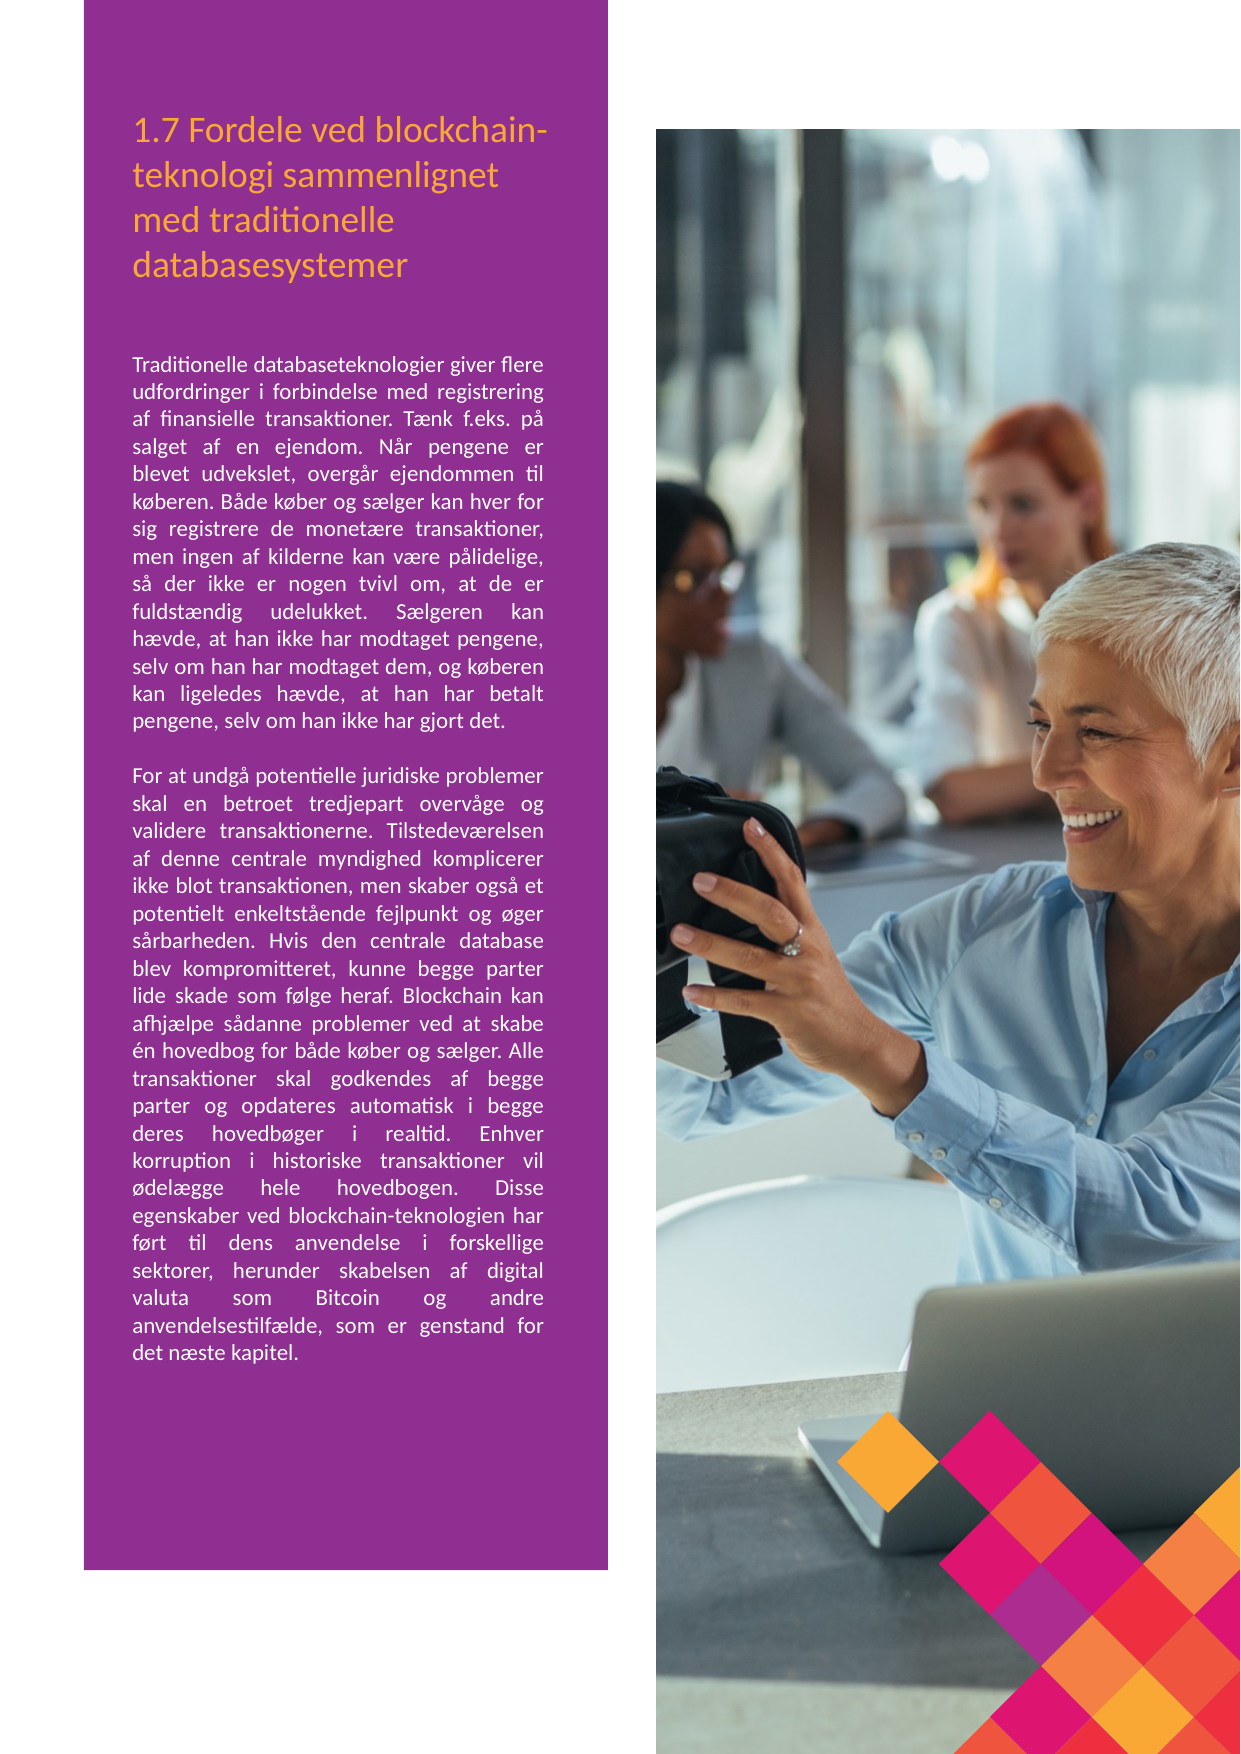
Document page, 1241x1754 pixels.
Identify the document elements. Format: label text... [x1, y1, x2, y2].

list Traditionelle databaseteknologier giver flere udfordringer i forbindelse med registrering af finansielle transaktioner. Tænk f.eks. på salget af en ejendom. Når pengene er blevet udvekslet, overgår ejendommen til køberen. Både køber og sælger kan hver for sig registrere de monetære transaktioner, men ingen af kilderne kan være pålidelige, så der ikke er nogen tvivl om, at de er fuldstændig udelukket. Sælgeren kan hævde, at han ikke har modtaget pengene, selv om han har modtaget dem, og køberen kan ligeledes hævde, at han har betalt pengene, selv om han ikke har gjort det. For at undgå potentielle juridiske problemer skal en betroet tredjepart overvåge og validere transaktionerne. Tilstedeværelsen af denne centrale myndighed komplicerer ikke blot transaktionen, men skaber også et potentielt enkeltstående fejlpunkt og øger sårbarheden. Hvis den centrale database blev kompromitteret, kunne begge parter lide skade som følge heraf. Blockchain kan afhjælpe sådanne problemer ved at skabe én hovedbog for både køber og sælger. Alle transaktioner skal godkendes af begge parter og opdateres automatisk i begge deres hovedbøger i realtid. Enhver korruption i historiske transaktioner vil ødelægge hele hovedbogen. Disse egenskaber ved blockchain-teknologien har ført til dens anvendelse i forskellige sektorer, herunder skabelsen af digital valuta som Bitcoin og andre anvendelsestilfælde, som er genstand for det næste kapitel. [117, 341, 560, 1503]
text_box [851, 1410, 1241, 1754]
list 1.7 Fordele ved blockchain-teknologi sammenlignet med traditionelle databasesystemer [117, 97, 588, 242]
picture [656, 126, 1241, 1754]
